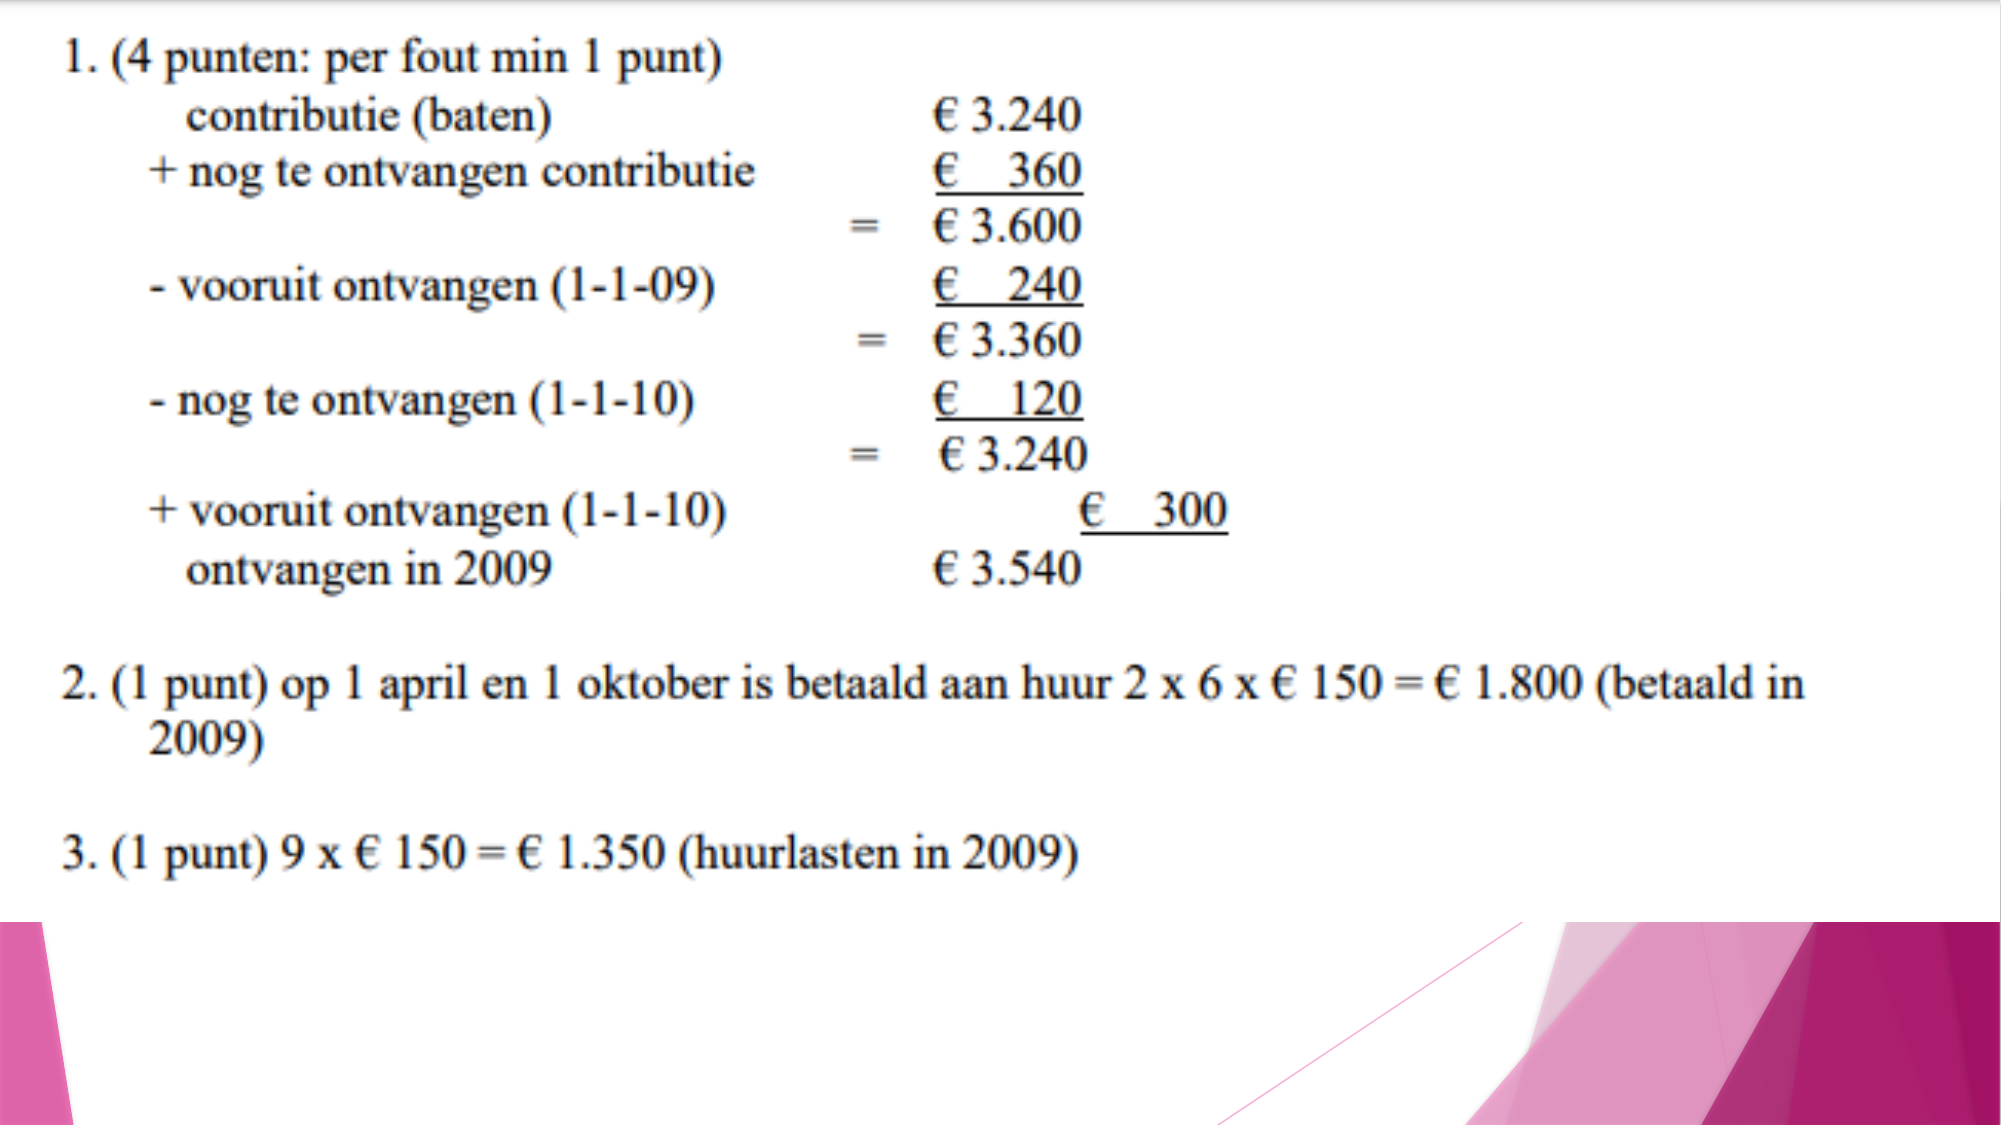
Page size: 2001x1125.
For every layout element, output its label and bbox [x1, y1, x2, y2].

picture [0, 0, 2000, 922]
